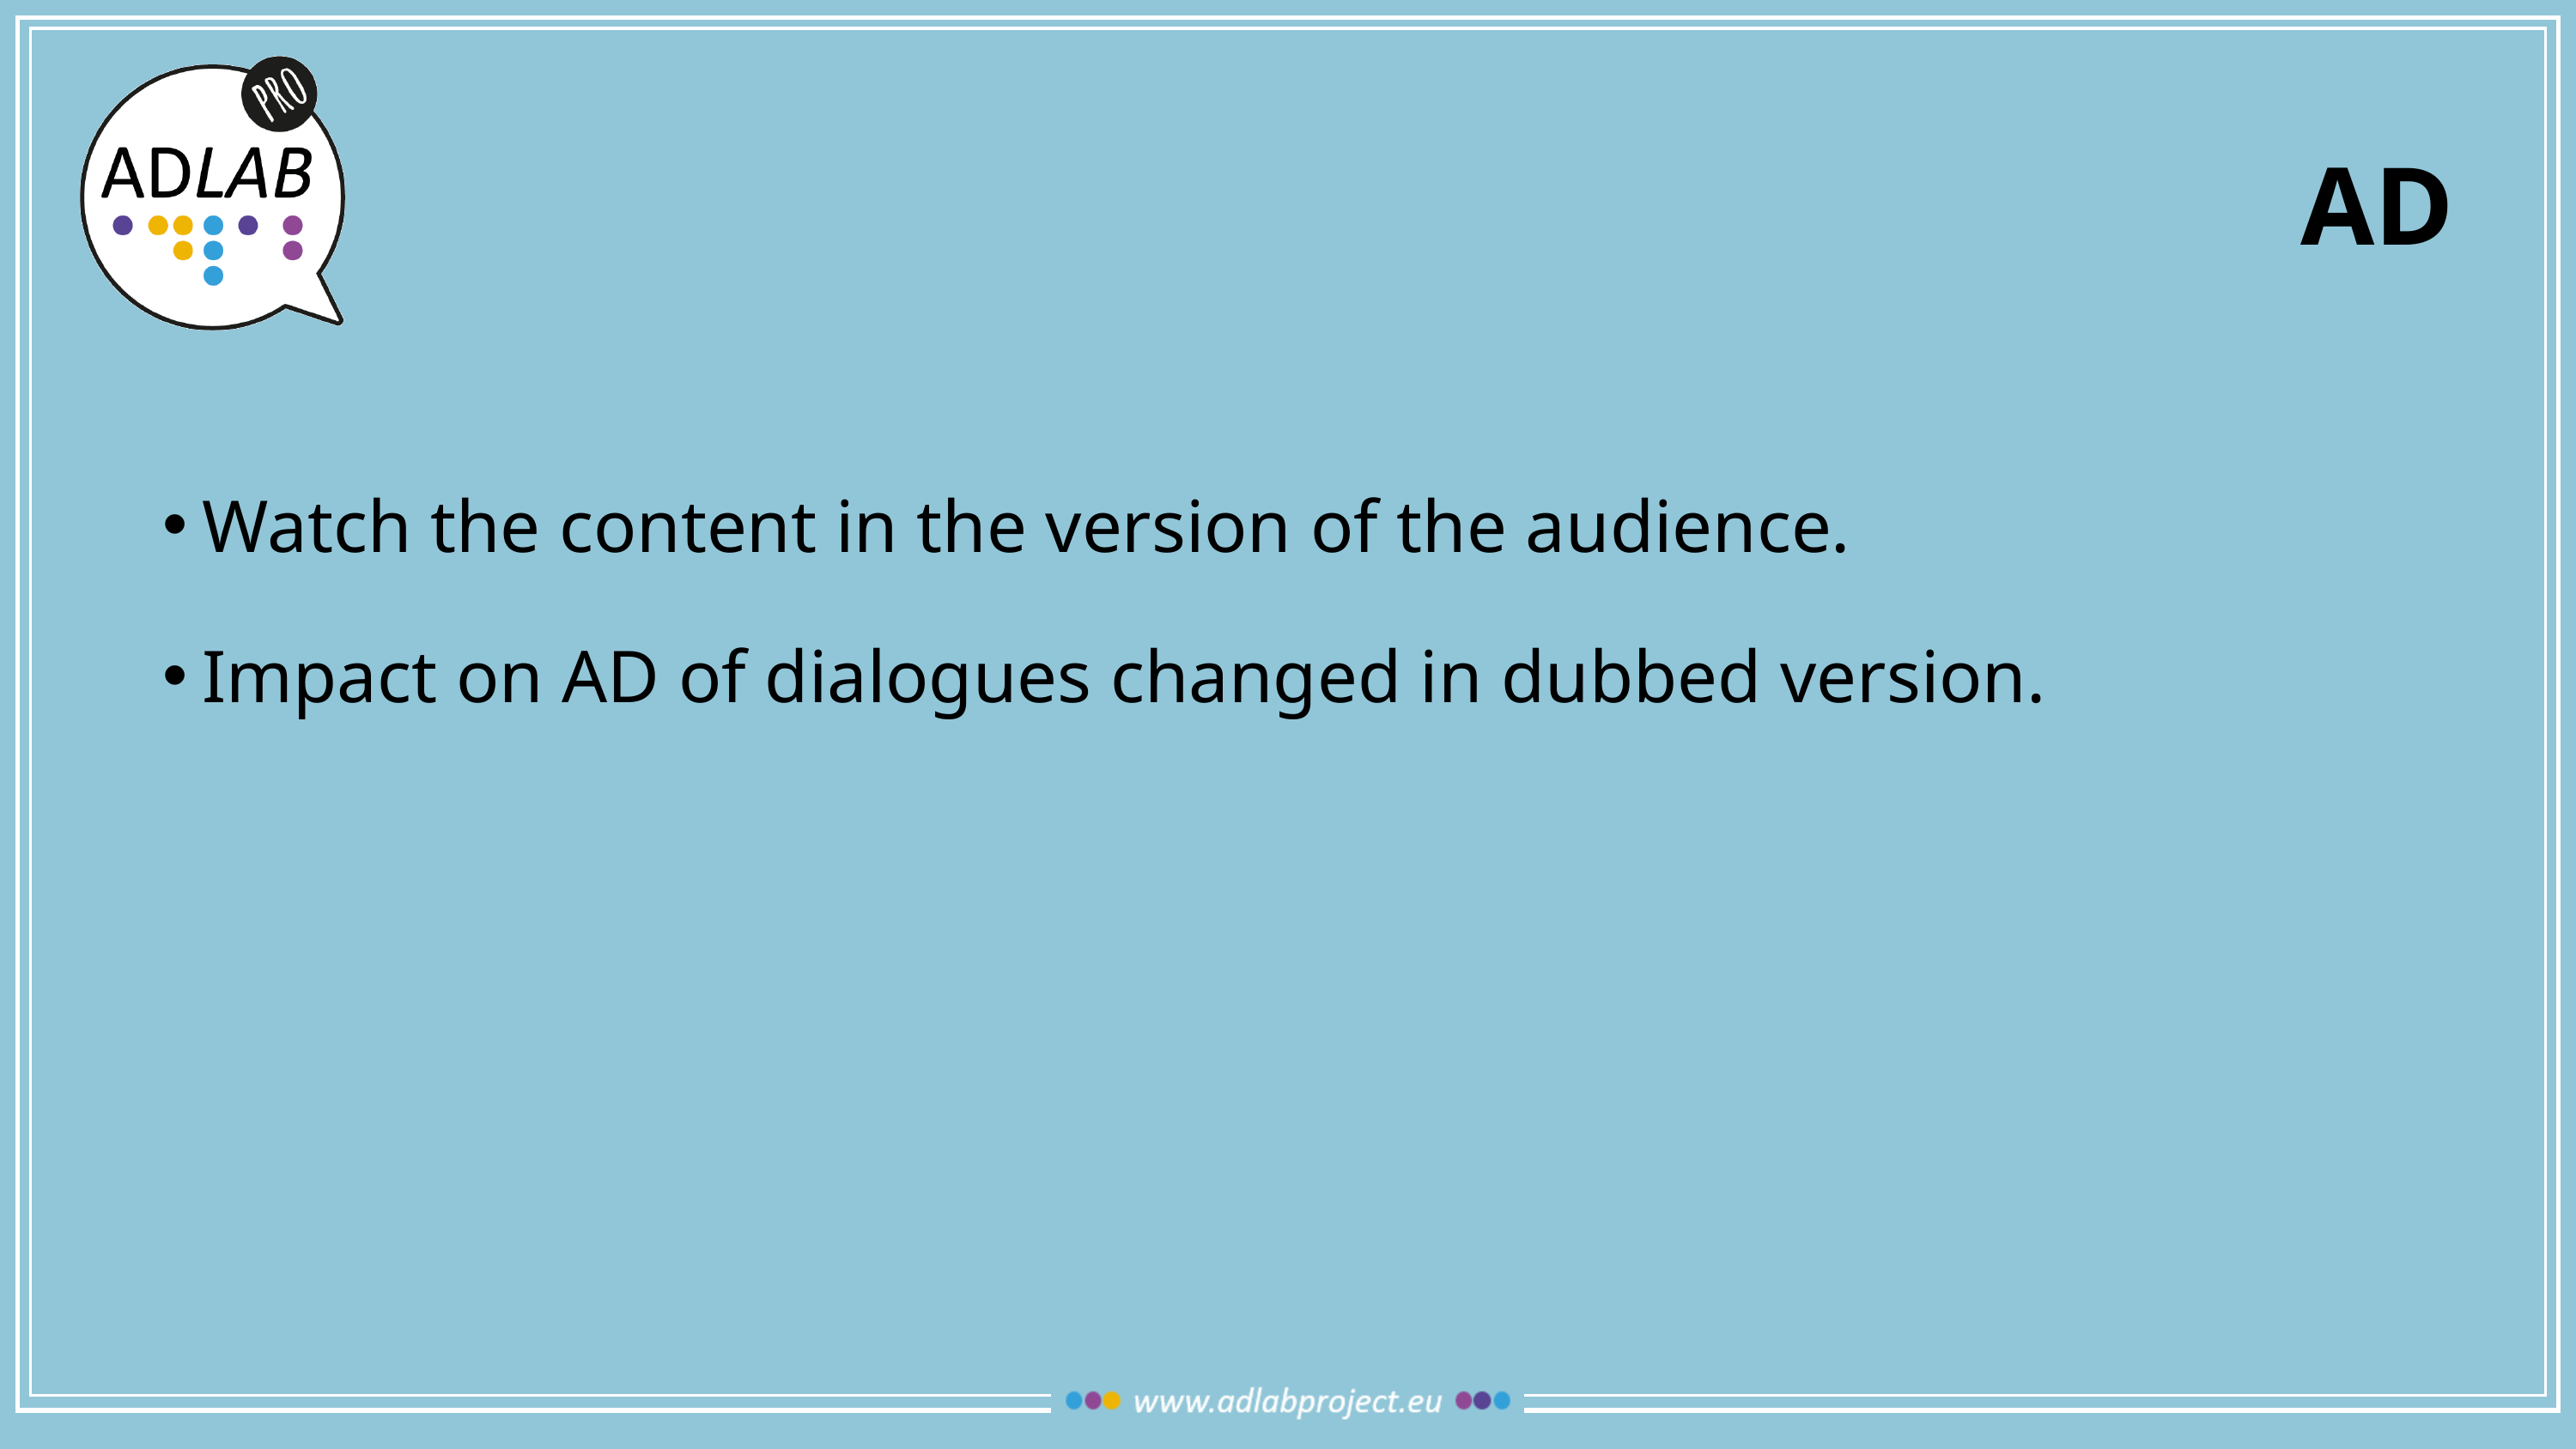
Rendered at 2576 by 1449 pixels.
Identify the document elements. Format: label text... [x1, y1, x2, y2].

list Watch the content in the version of the audience. Impact on AD of dialogues changed in dubbed version. [150, 431, 2467, 1087]
title AD [384, 70, 2467, 351]
picture [72, 49, 353, 330]
picture [1051, 1378, 1524, 1429]
